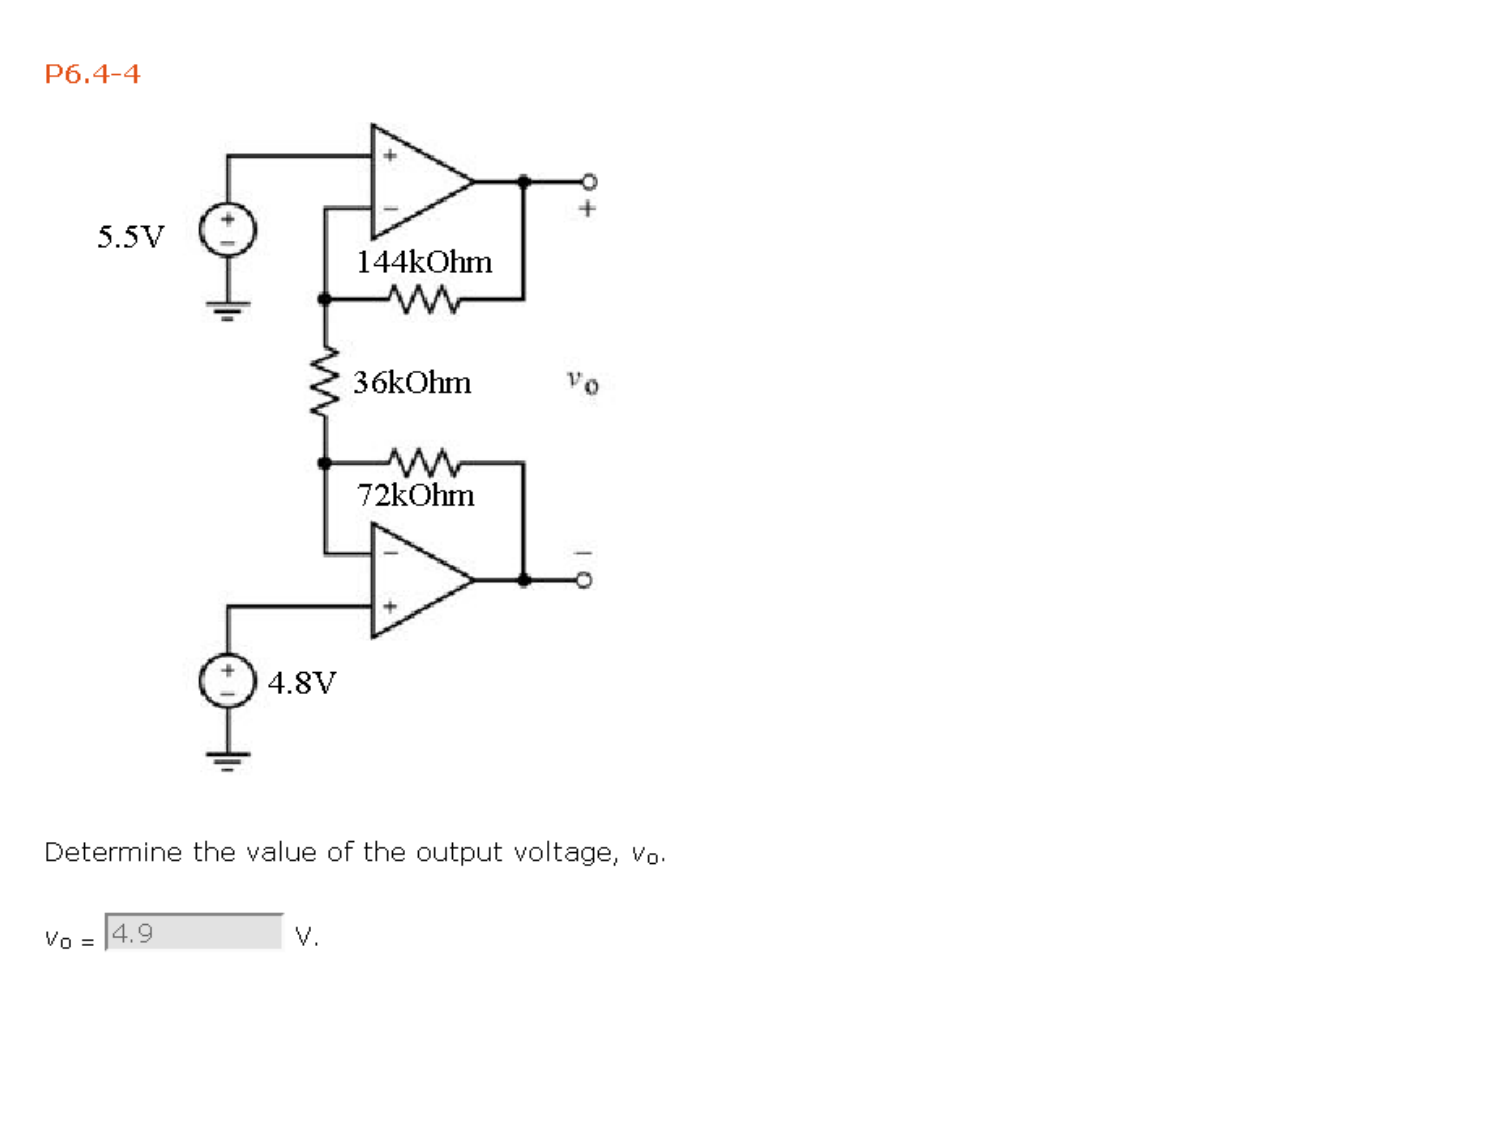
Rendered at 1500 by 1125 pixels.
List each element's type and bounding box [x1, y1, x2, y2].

picture [37, 49, 713, 971]
